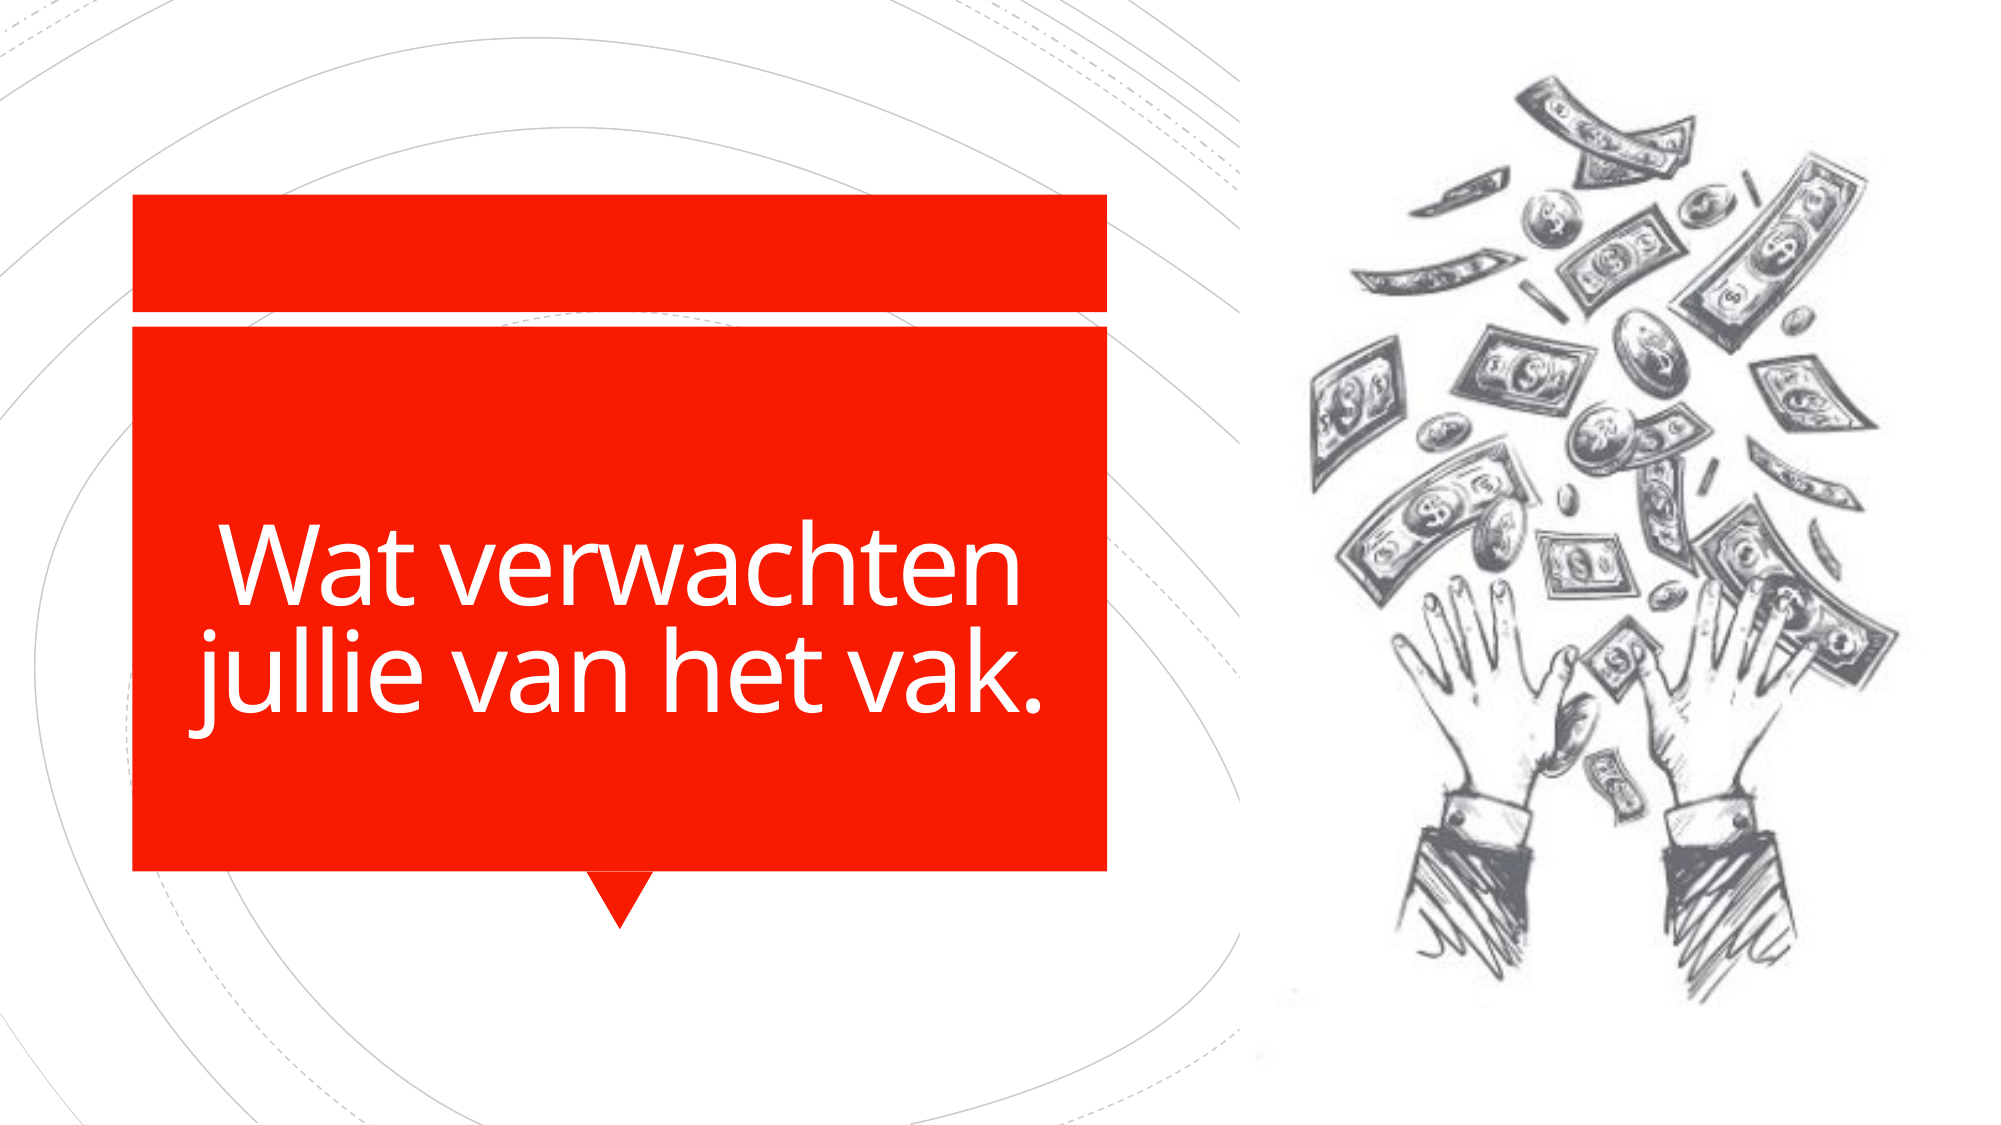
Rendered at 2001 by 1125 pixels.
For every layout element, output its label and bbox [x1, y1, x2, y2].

text_box [132, 194, 1108, 930]
picture [1239, 0, 2000, 1125]
text_box [0, 0, 1239, 1125]
